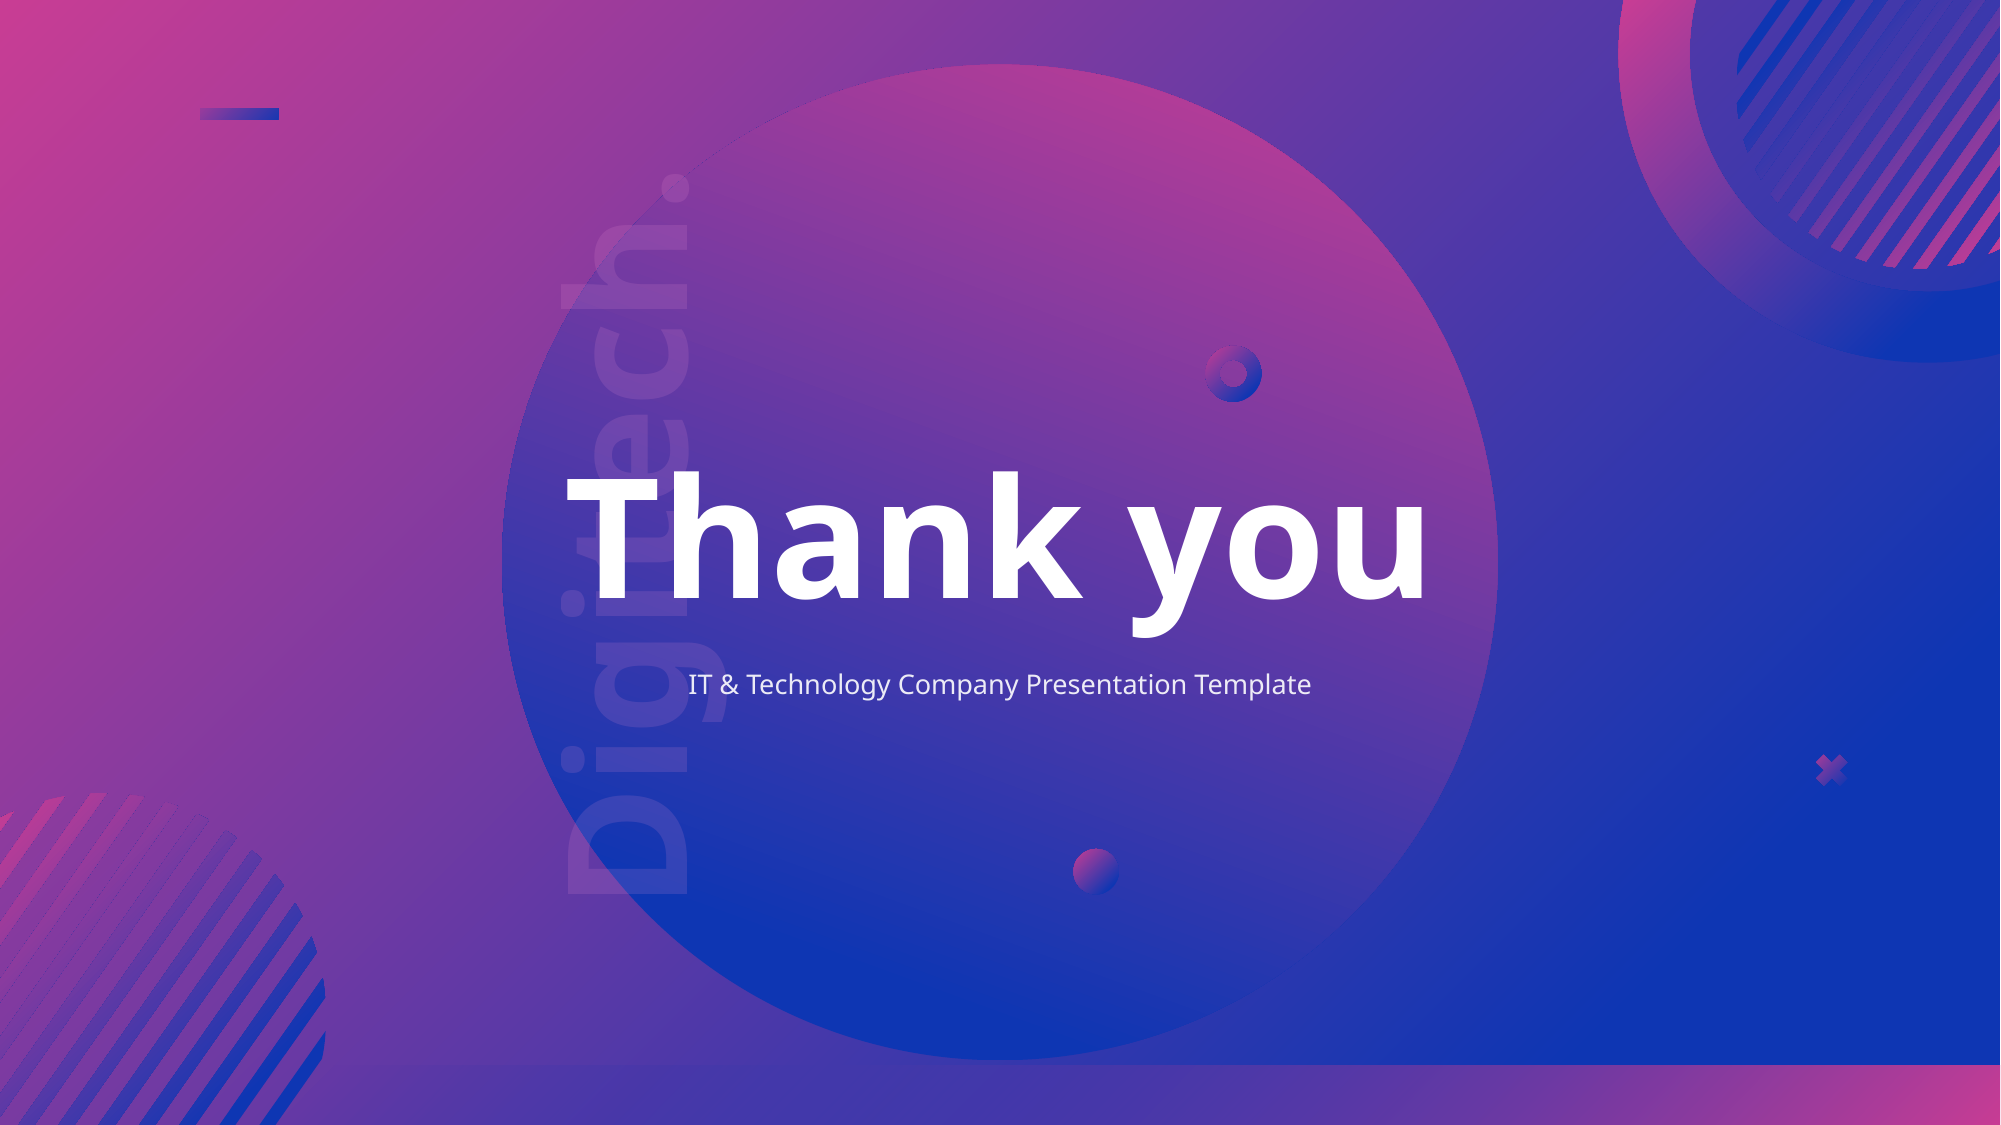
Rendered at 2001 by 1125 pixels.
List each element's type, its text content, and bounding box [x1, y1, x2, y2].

text_box IT & Technology Company Presentation Template [588, 659, 1412, 707]
text_box Thank you [481, 424, 1519, 640]
